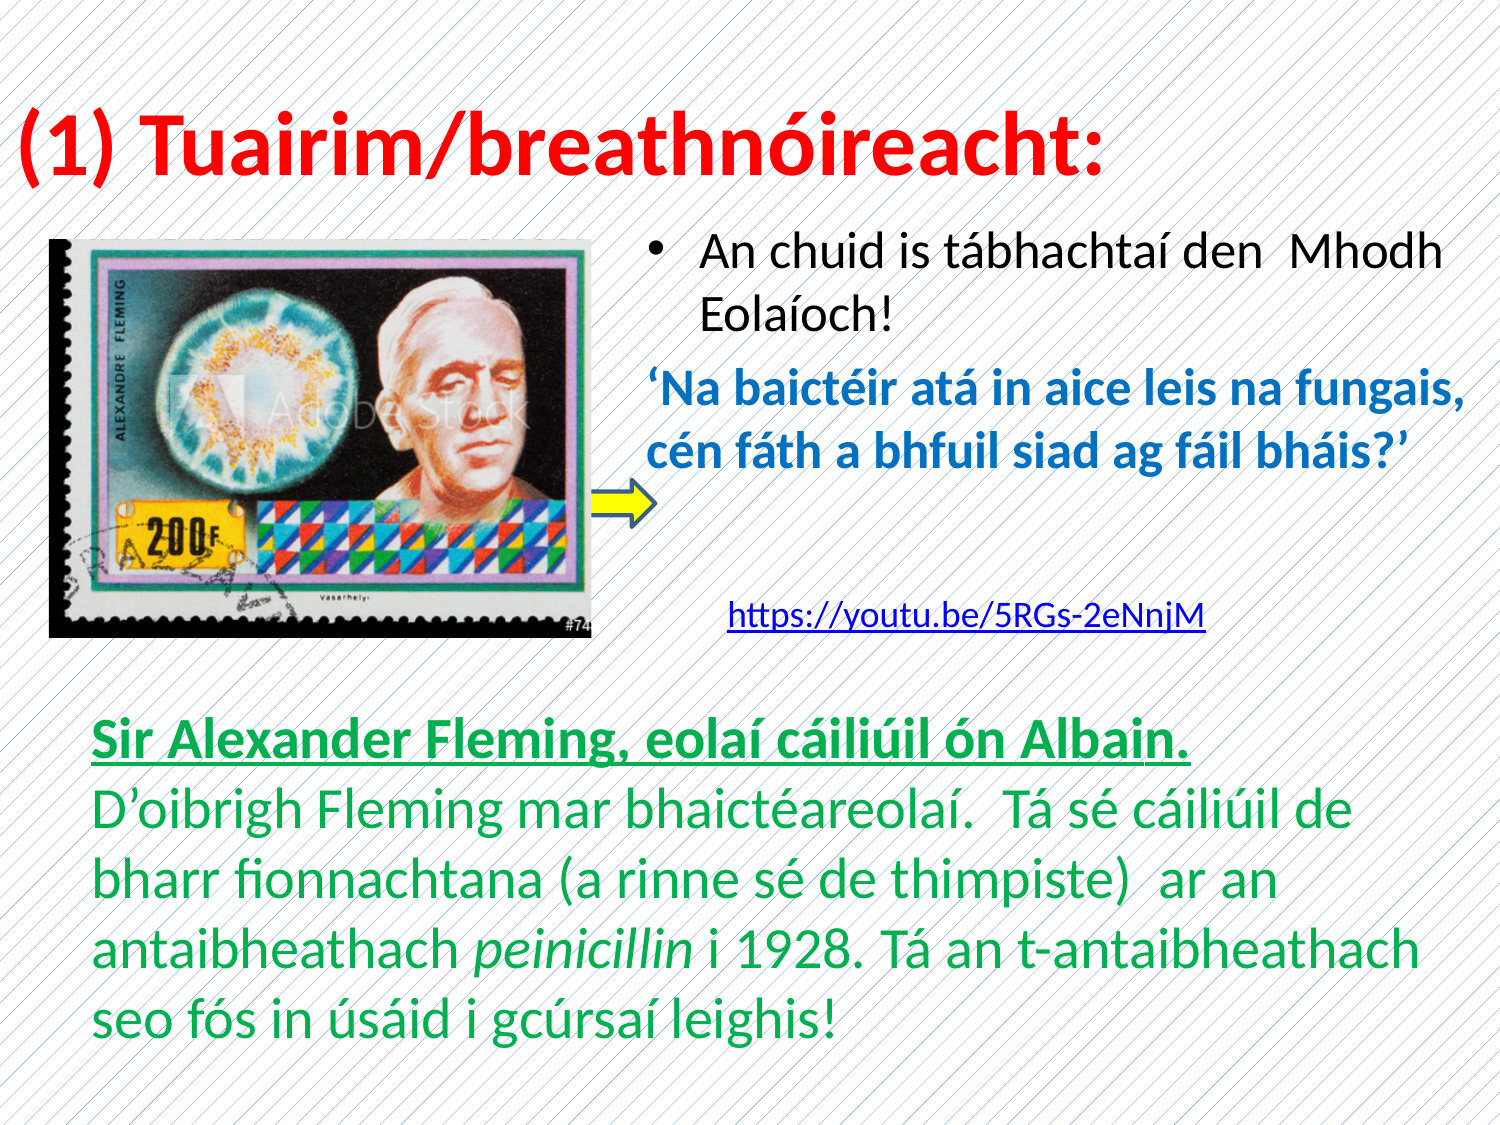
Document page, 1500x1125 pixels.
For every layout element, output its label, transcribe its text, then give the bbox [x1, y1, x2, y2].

title (1) Tuairim/breathnóireacht: [0, 45, 1425, 233]
footer [512, 1042, 988, 1103]
text_box [597, 477, 658, 529]
picture [48, 239, 592, 638]
list An chuid is tábhachtaí den Mhodh Eolaíoch! ‘Na baictéir atá in aice leis na fungais, cén fáth a bhfuil siad ag fáil bháis?’ [631, 208, 1483, 583]
text_box https://youtu.be/5RGs-2eNnjM [712, 582, 1500, 688]
text_box Sir Alexander Fleming, eolaí cáiliúil ón Albain. D’oibrigh Fleming mar bhaictéareolaí. Tá sé cáiliúil de bharr fionnachtana (a rinne sé de thimpiste) ar an antaibheathach peinicillin i 1928. Tá an t-antaibheathach seo fós in úsáid i gcúrsaí leighis! [76, 692, 1461, 1058]
